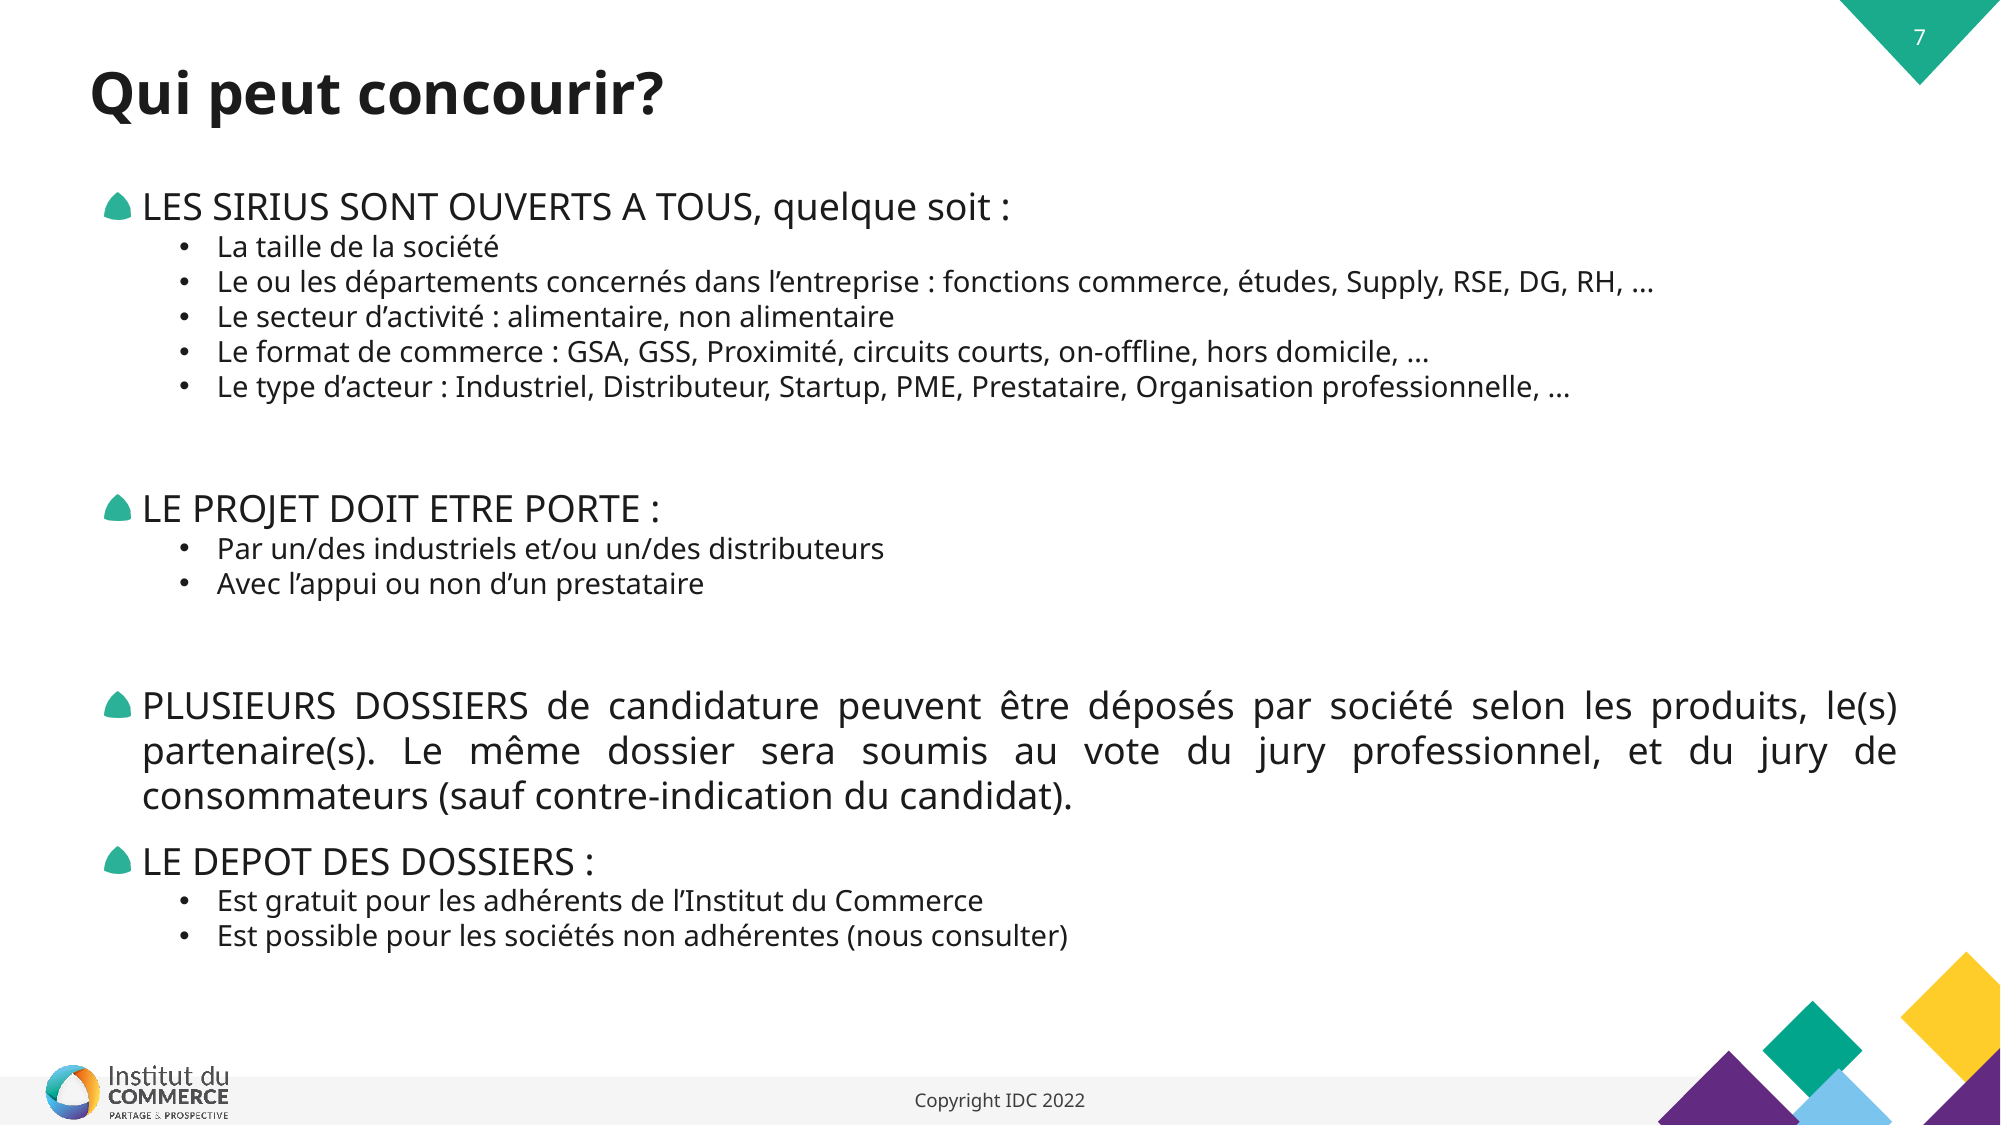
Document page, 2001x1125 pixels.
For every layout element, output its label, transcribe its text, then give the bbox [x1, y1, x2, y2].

picture [35, 1065, 238, 1125]
picture [104, 192, 131, 220]
title Qui peut concourir? [89, 45, 1919, 146]
picture [104, 494, 131, 521]
picture [104, 691, 131, 718]
picture [104, 846, 131, 874]
list LES SIRIUS SONT OUVERTS A TOUS, quelque soit : La taille de la société Le ou les départements concernés dans l’entreprise : fonctions commerce, études, Supply, RSE, DG, RH, … Le secteur d’activité : alimentaire, non alimentaire Le format de commerce : GSA, GSS, Proximité, circuits courts, on-offline, hors domicile, … Le type d’acteur : Industriel, Distributeur, Startup, PME, Prestataire, Organisation professionnelle, … LE PROJET DOIT ETRE PORTE : Par un/des industriels et/ou un/des distributeurs Avec l’appui ou non d’un prestataire PLUSIEURS DOSSIERS de candidature peuvent être déposés par société selon les produits, le(s) partenaire(s). Le même dossier sera soumis au vote du jury professionnel, et du jury de consommateurs (sauf contre-indication du candidat). LE DEPOT DES DOSSIERS : Est gratuit pour les adhérents de l’Institut du Commerce Est possible pour les sociétés non adhérentes (nous consulter) [89, 176, 1915, 1032]
